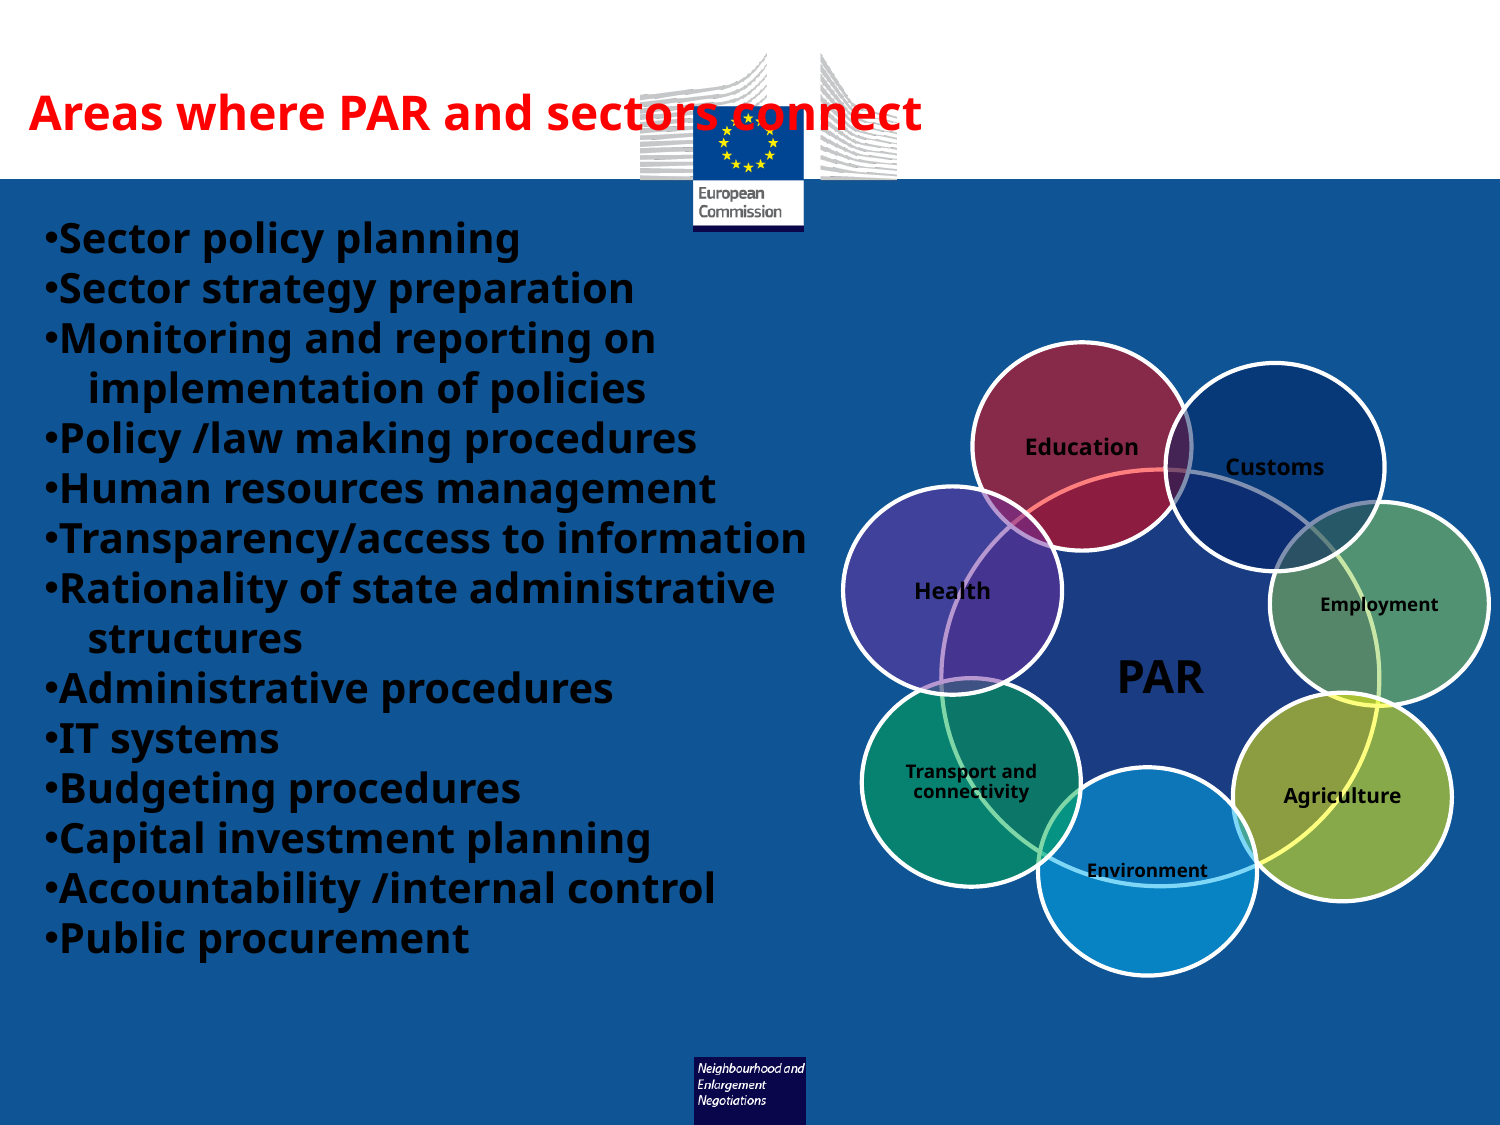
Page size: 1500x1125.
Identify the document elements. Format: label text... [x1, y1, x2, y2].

list Sector policy planning Sector strategy preparation Monitoring and reporting on implementation of policies Policy /law making procedures Human resources management Transparency/access to information Rationality of state administrative structures Administrative procedures IT systems Budgeting procedures Capital investment planning Accountability /internal control Public procurement [29, 184, 1469, 1089]
picture [694, 1089, 806, 1125]
picture [598, 160, 897, 184]
title New approach Areas where PAR and sectors connect [0, 5, 1490, 160]
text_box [842, 342, 1490, 976]
